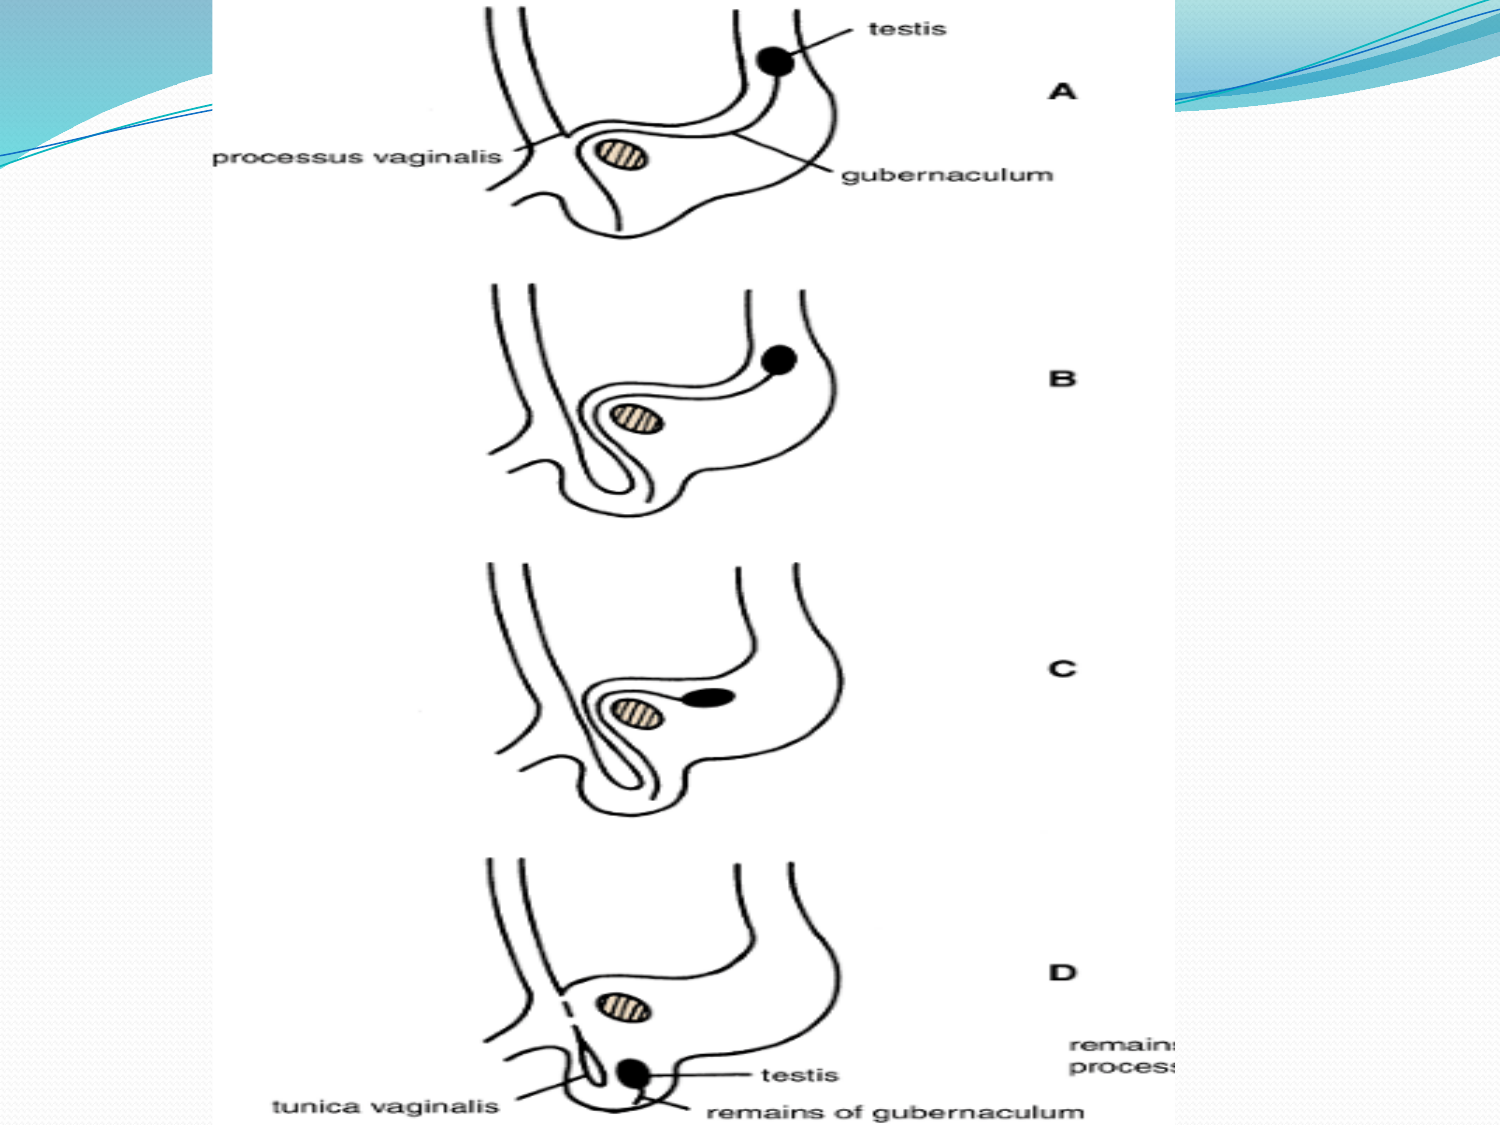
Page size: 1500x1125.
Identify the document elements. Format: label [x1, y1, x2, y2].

picture [212, 0, 1176, 1125]
